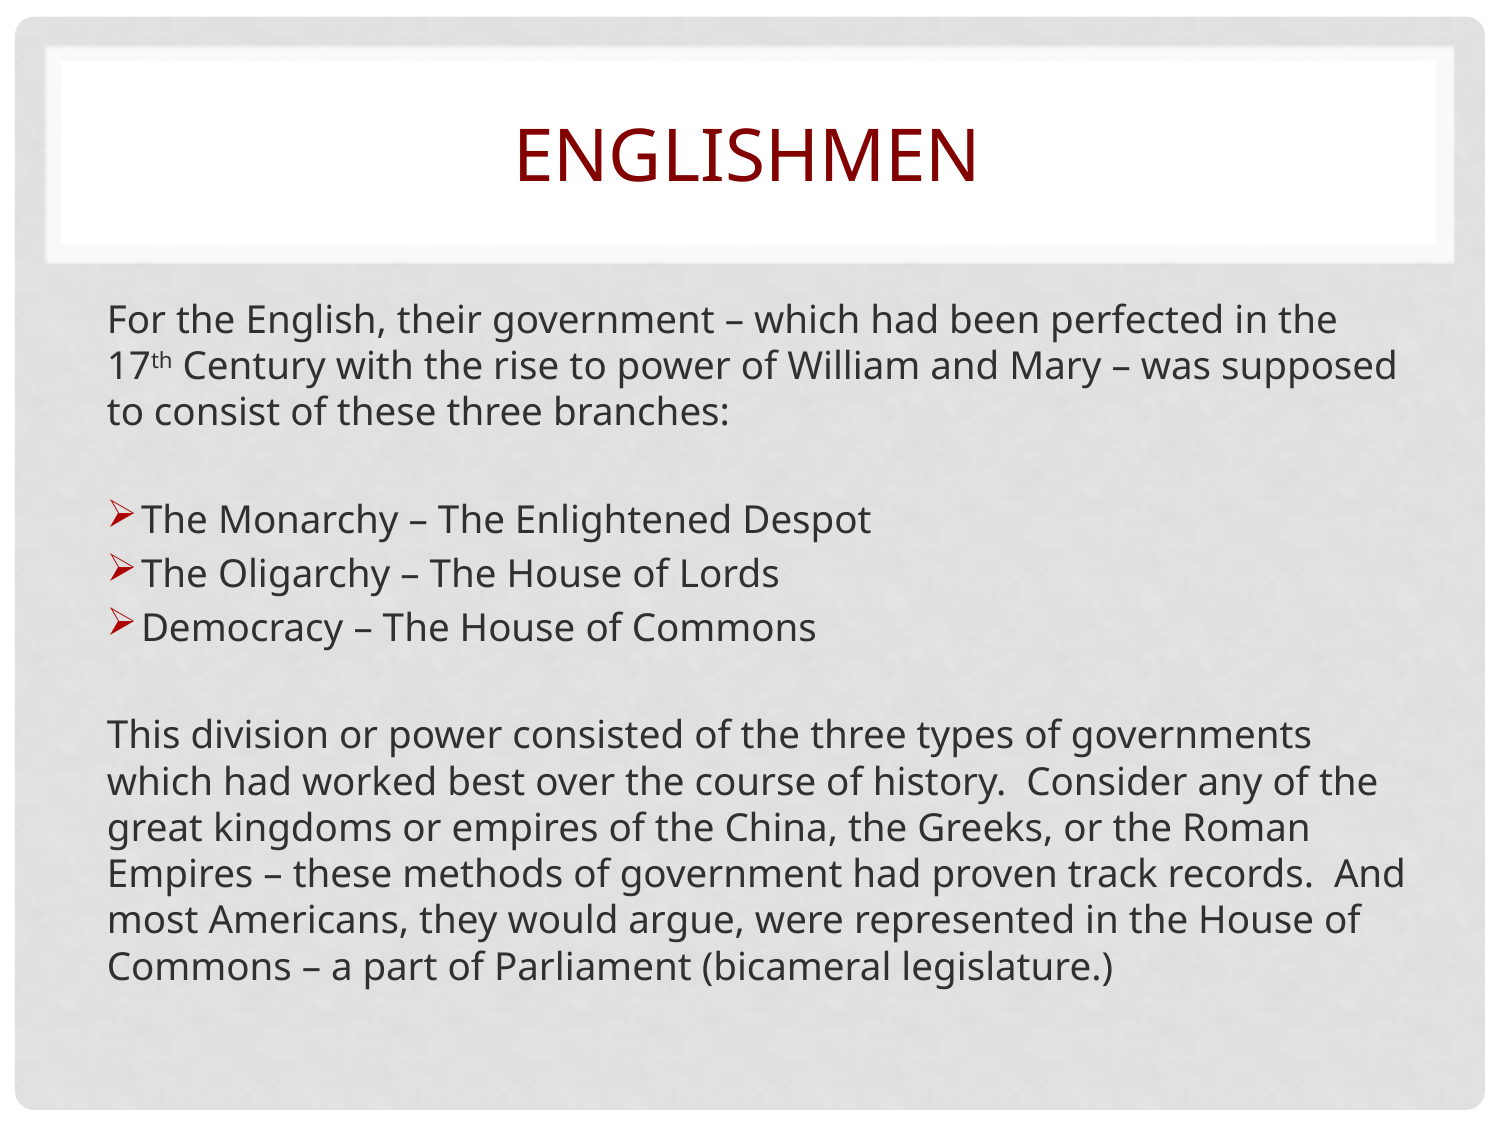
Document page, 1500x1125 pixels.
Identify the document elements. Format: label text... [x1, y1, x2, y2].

list For the English, their government – which had been perfected in the 17th Century with the rise to power of William and Mary – was supposed to consist of these three branches: The Monarchy – The Enlightened Despot The Oligarchy – The House of Lords Democracy – The House of Commons This division or power consisted of the three types of governments which had worked best over the course of history. Consider any of the great kingdoms or empires of the China, the Greeks, or the Roman Empires – these methods of government had proven track records. And most Americans, they would argue, were represented in the House of Commons – a part of Parliament (bicameral legislature.) [75, 287, 1425, 1005]
title Englishmen [69, 66, 1425, 238]
